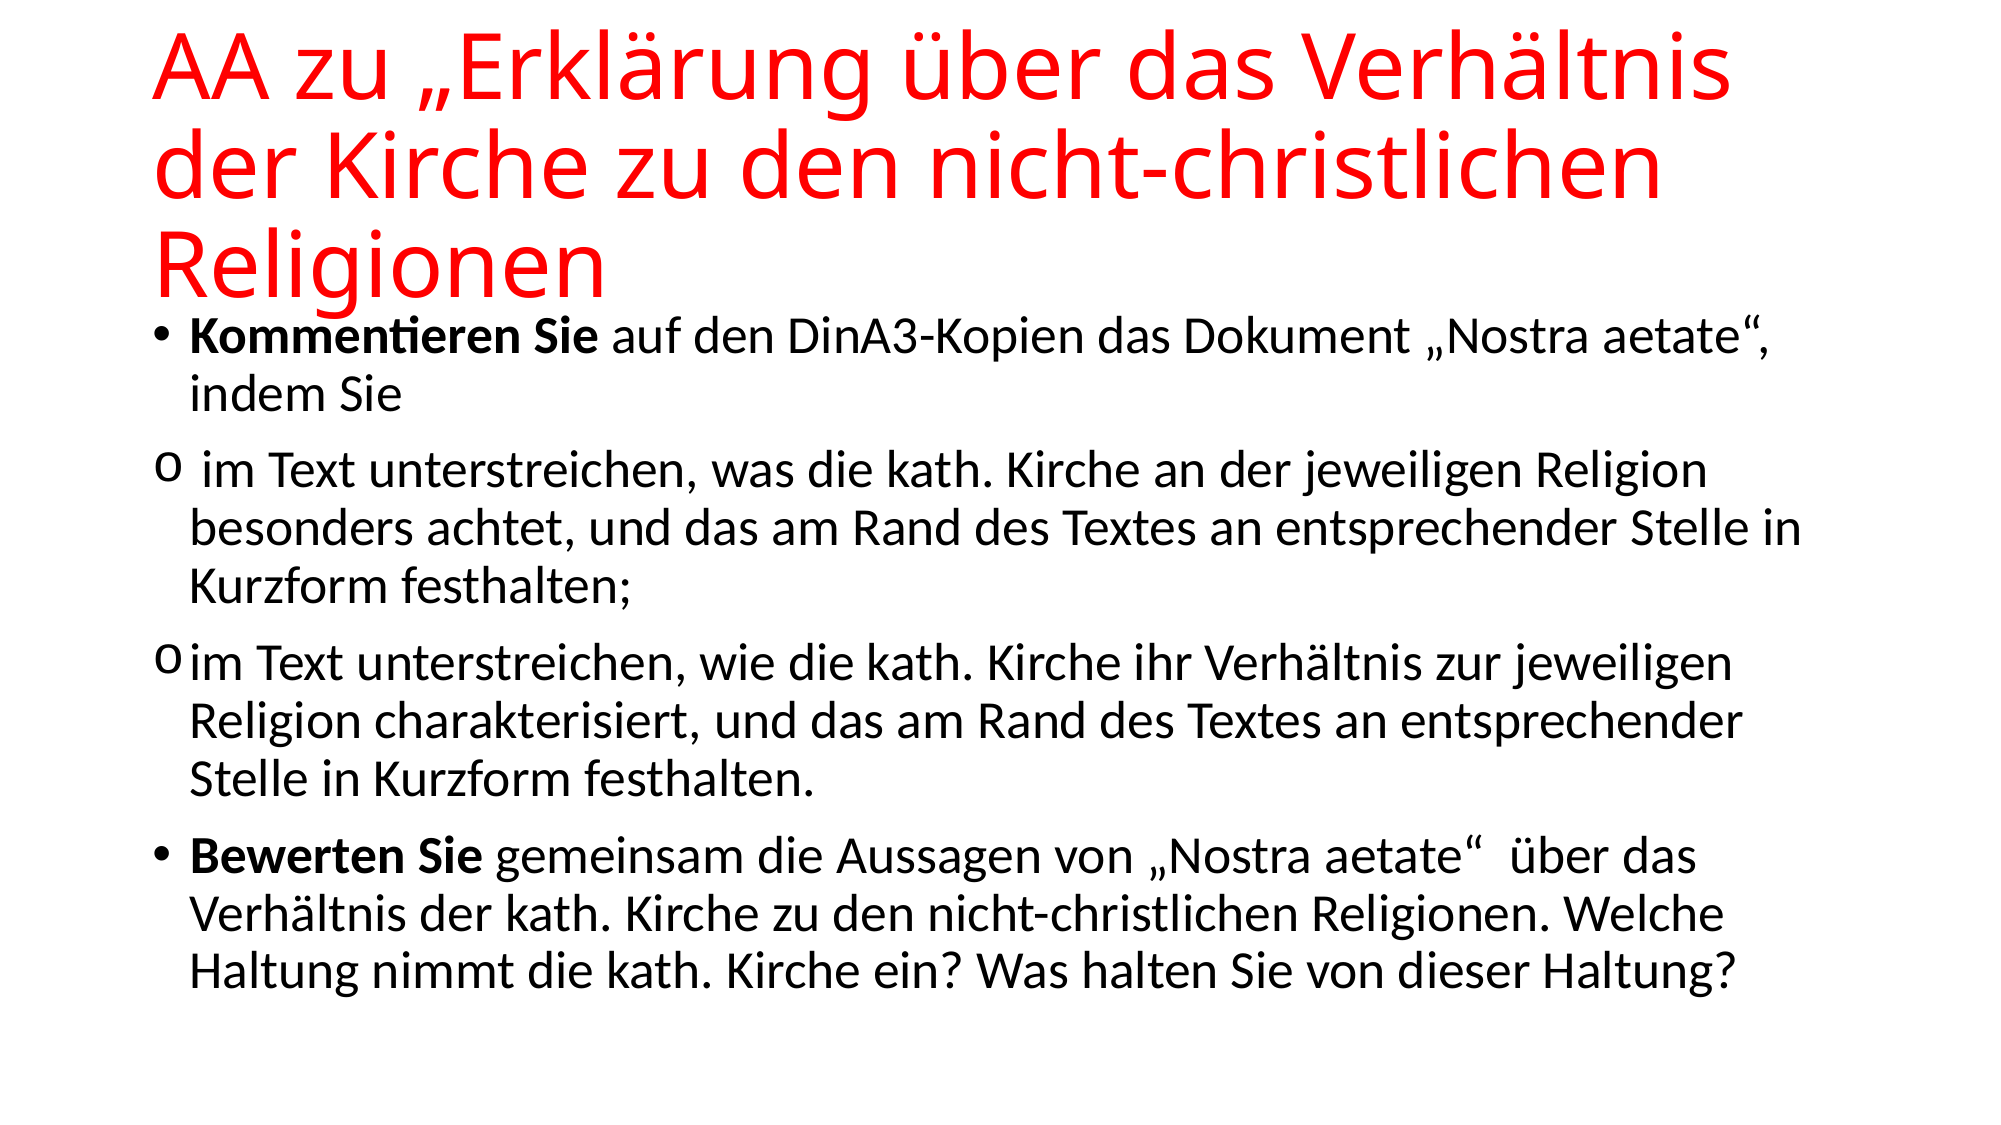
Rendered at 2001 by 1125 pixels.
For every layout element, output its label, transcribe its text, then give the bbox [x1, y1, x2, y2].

title AA zu „Erklärung über das Verhältnis der Kirche zu den nicht-christlichen Religionen [137, 59, 1863, 278]
list Kommentieren Sie auf den DinA3-Kopien das Dokument „Nostra aetate“, indem Sie im Text unterstreichen, was die kath. Kirche an der jeweiligen Religion besonders achtet, und das am Rand des Textes an entsprechender Stelle in Kurzform festhalten; im Text unterstreichen, wie die kath. Kirche ihr Verhältnis zur jeweiligen Religion charakterisiert, und das am Rand des Textes an entsprechender Stelle in Kurzform festhalten. Bewerten Sie gemeinsam die Aussagen von „Nostra aetate“ über das Verhältnis der kath. Kirche zu den nicht-christlichen Religionen. Welche Haltung nimmt die kath. Kirche ein? Was halten Sie von dieser Haltung? [137, 299, 1863, 1014]
